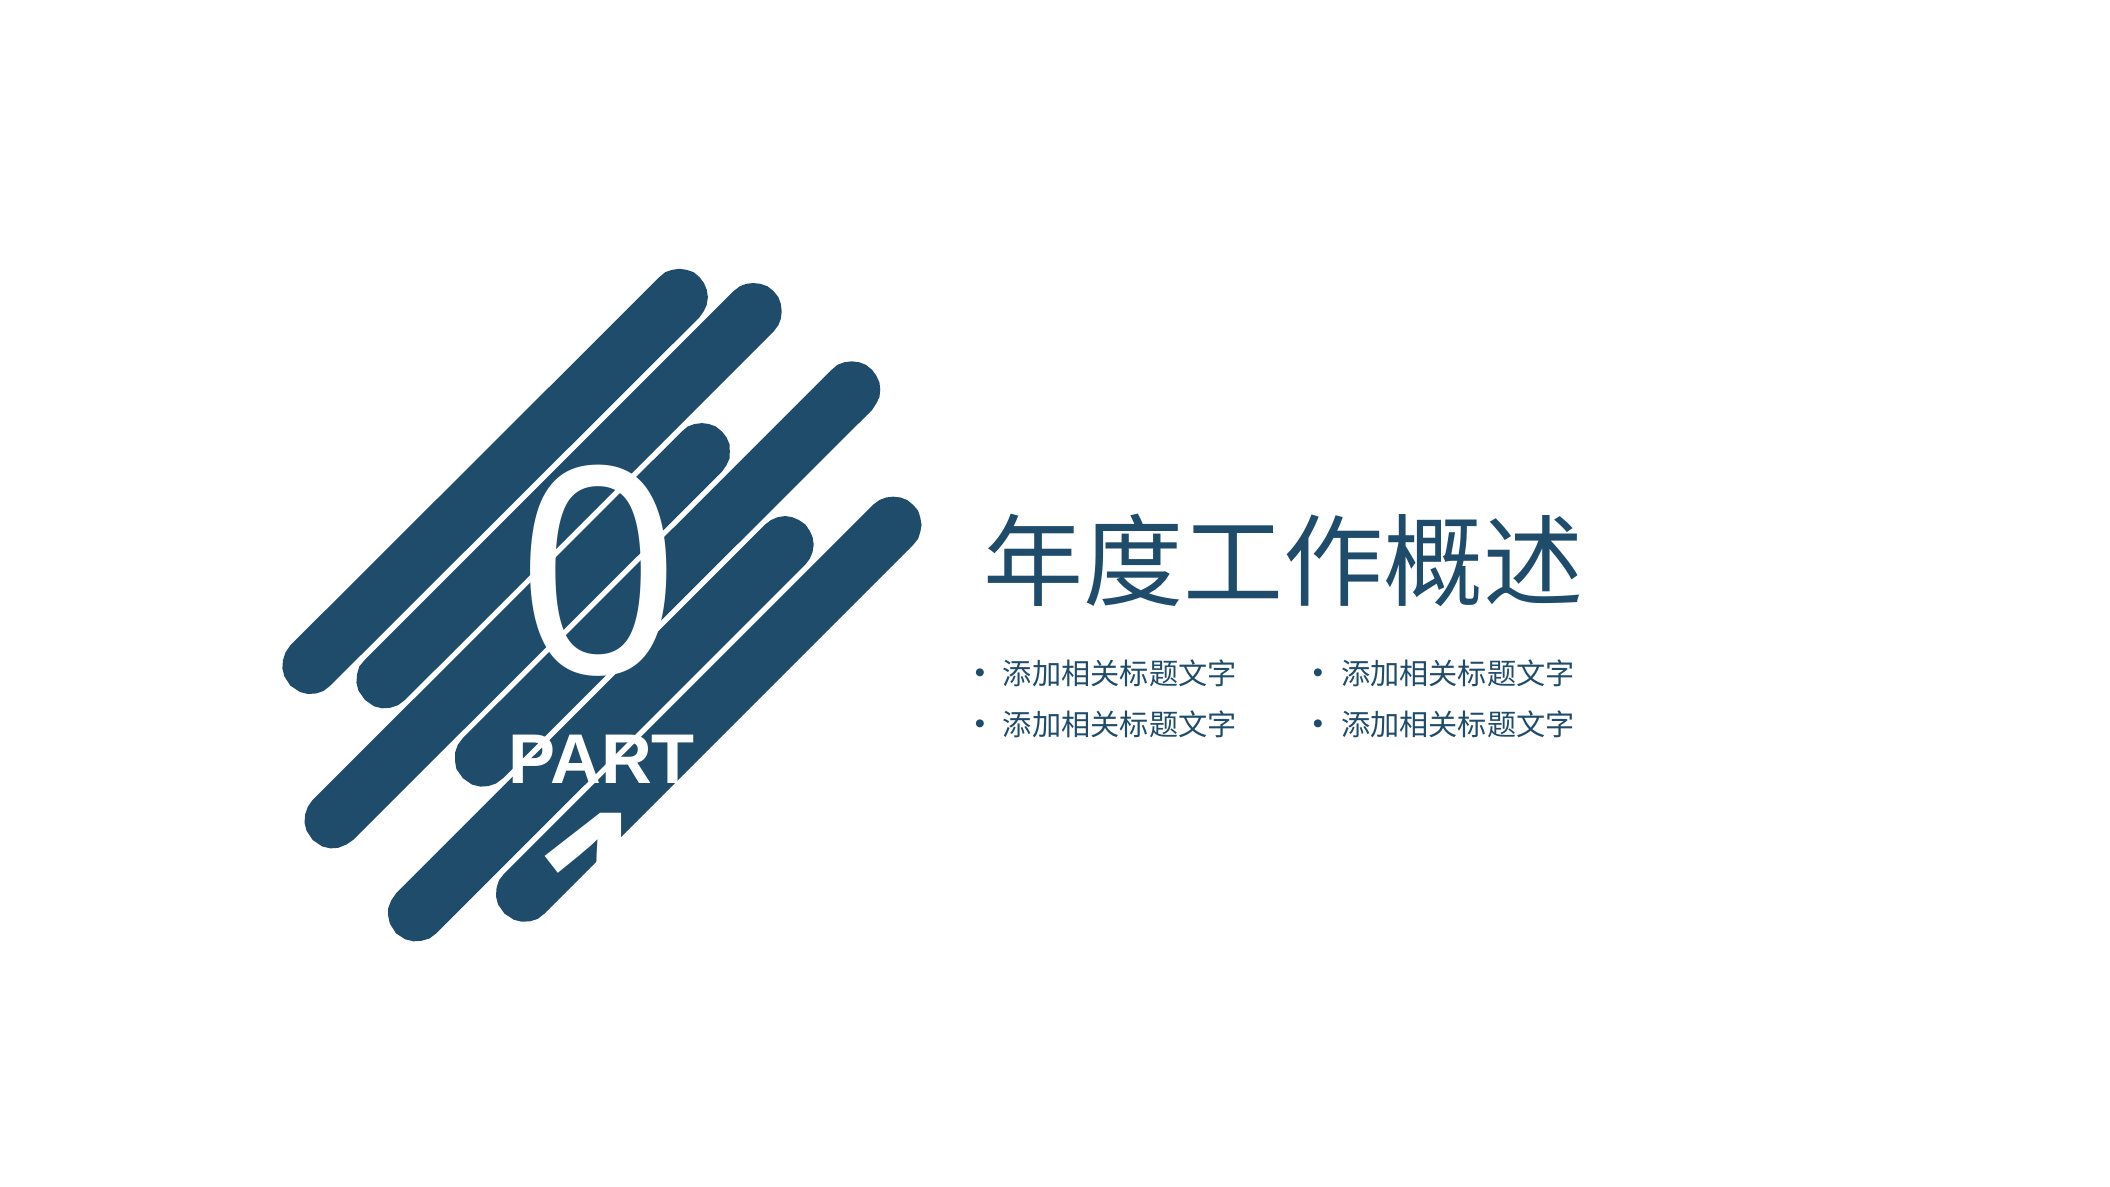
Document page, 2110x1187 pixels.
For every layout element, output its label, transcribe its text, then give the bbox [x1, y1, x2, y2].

text_box [558, 268, 708, 378]
text_box 年度工作概述 [983, 498, 1693, 619]
text_box [388, 845, 444, 942]
text_box [760, 361, 881, 522]
text_box [356, 580, 444, 709]
text_box [282, 492, 444, 695]
text_box 添加相关标题文字 [1312, 705, 1615, 741]
text_box [304, 668, 444, 849]
text_box 添加相关标题文字 [974, 654, 1277, 690]
text_box 添加相关标题文字 [974, 705, 1277, 741]
text_box [646, 283, 782, 378]
text_box 01 [444, 378, 760, 1084]
text_box [760, 496, 922, 699]
text_box 添加相关标题文字 [1312, 654, 1615, 690]
